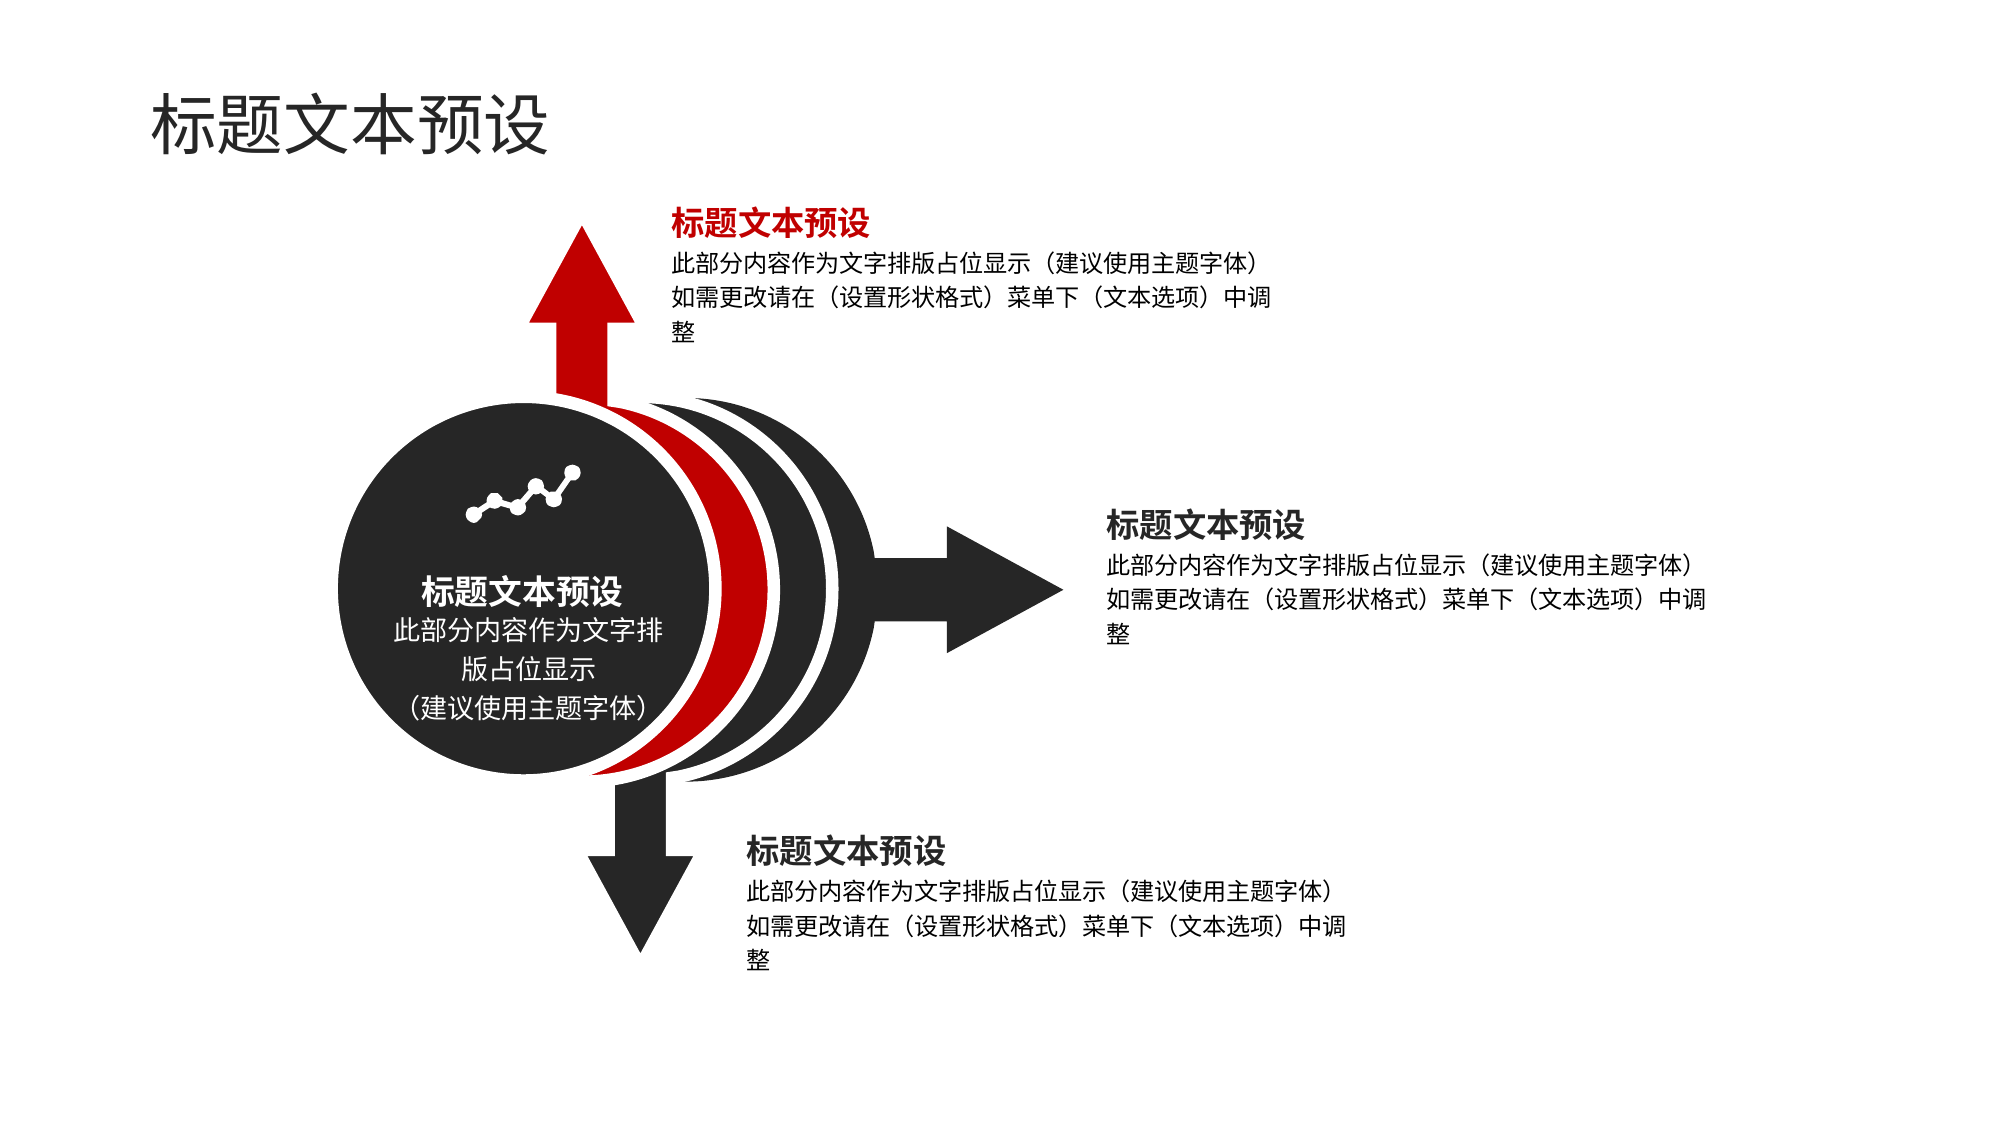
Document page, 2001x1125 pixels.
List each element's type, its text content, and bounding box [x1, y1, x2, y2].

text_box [331, 212, 1064, 967]
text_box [1106, 504, 1709, 674]
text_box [671, 202, 1274, 372]
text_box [746, 830, 1349, 1000]
text_box 标题文本预设 [135, 75, 566, 171]
